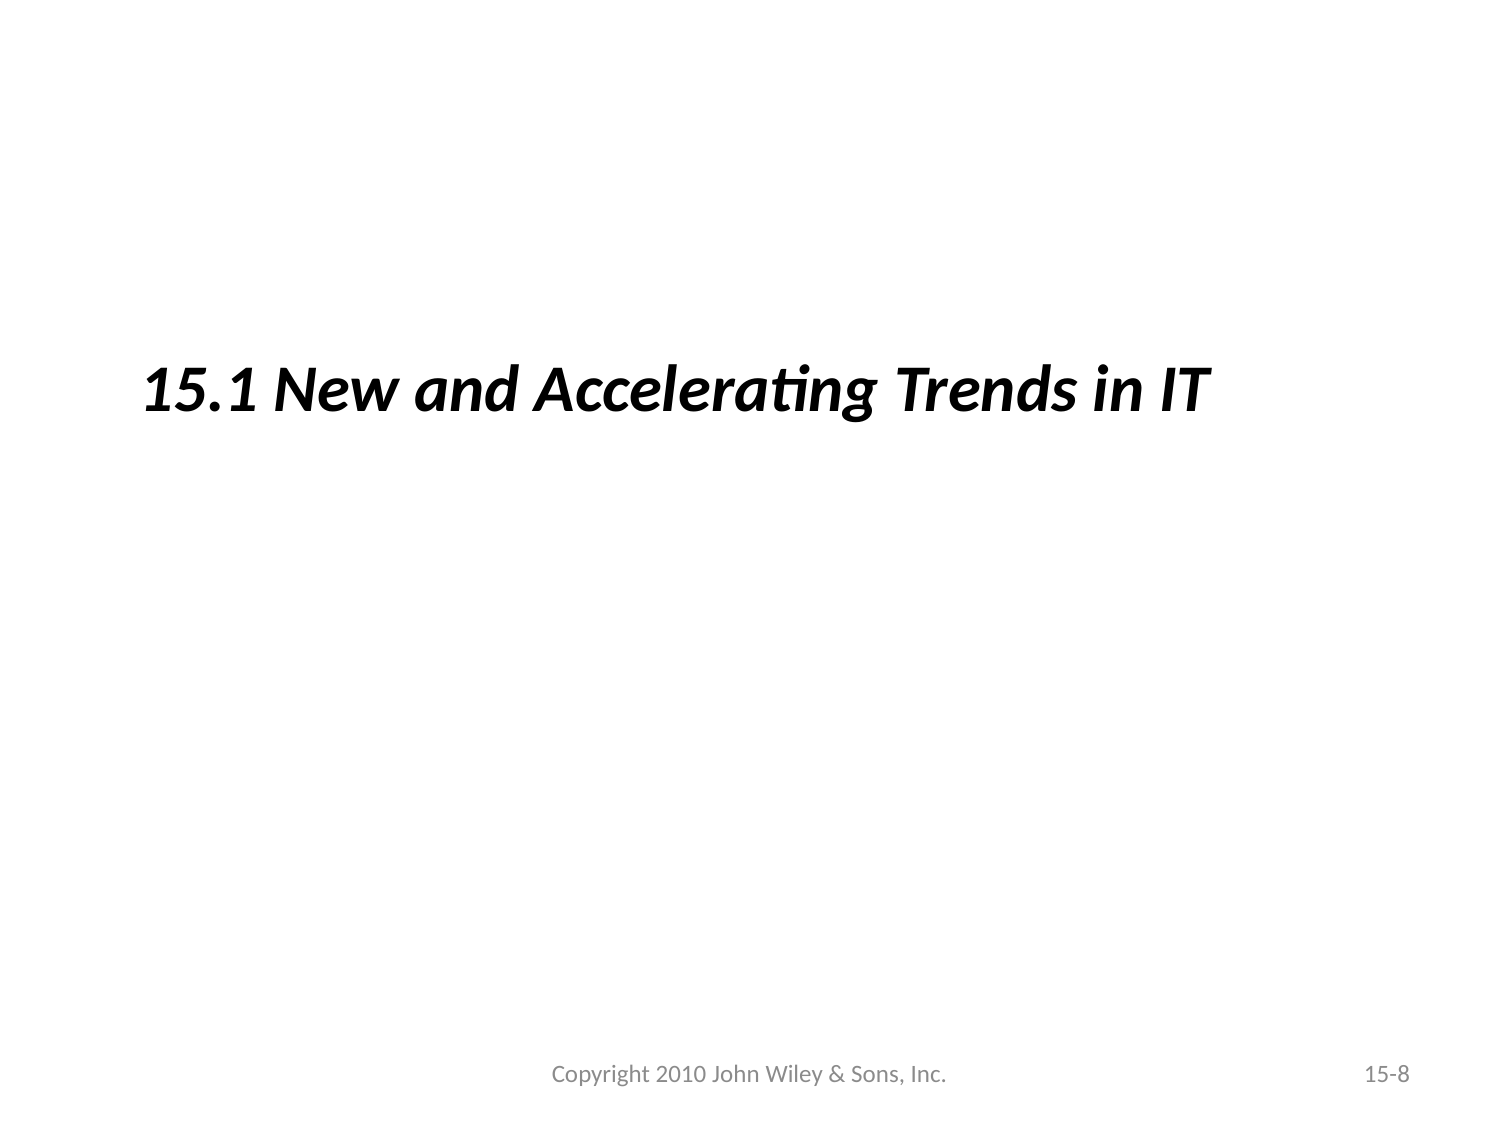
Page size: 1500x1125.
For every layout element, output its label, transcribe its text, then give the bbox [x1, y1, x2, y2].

footer Copyright 2010 John Wiley & Sons, Inc. [512, 1042, 988, 1103]
text_box 15.1 New and Accelerating Trends in IT [125, 337, 1425, 433]
slide_number 15-8 [1074, 1042, 1425, 1103]
